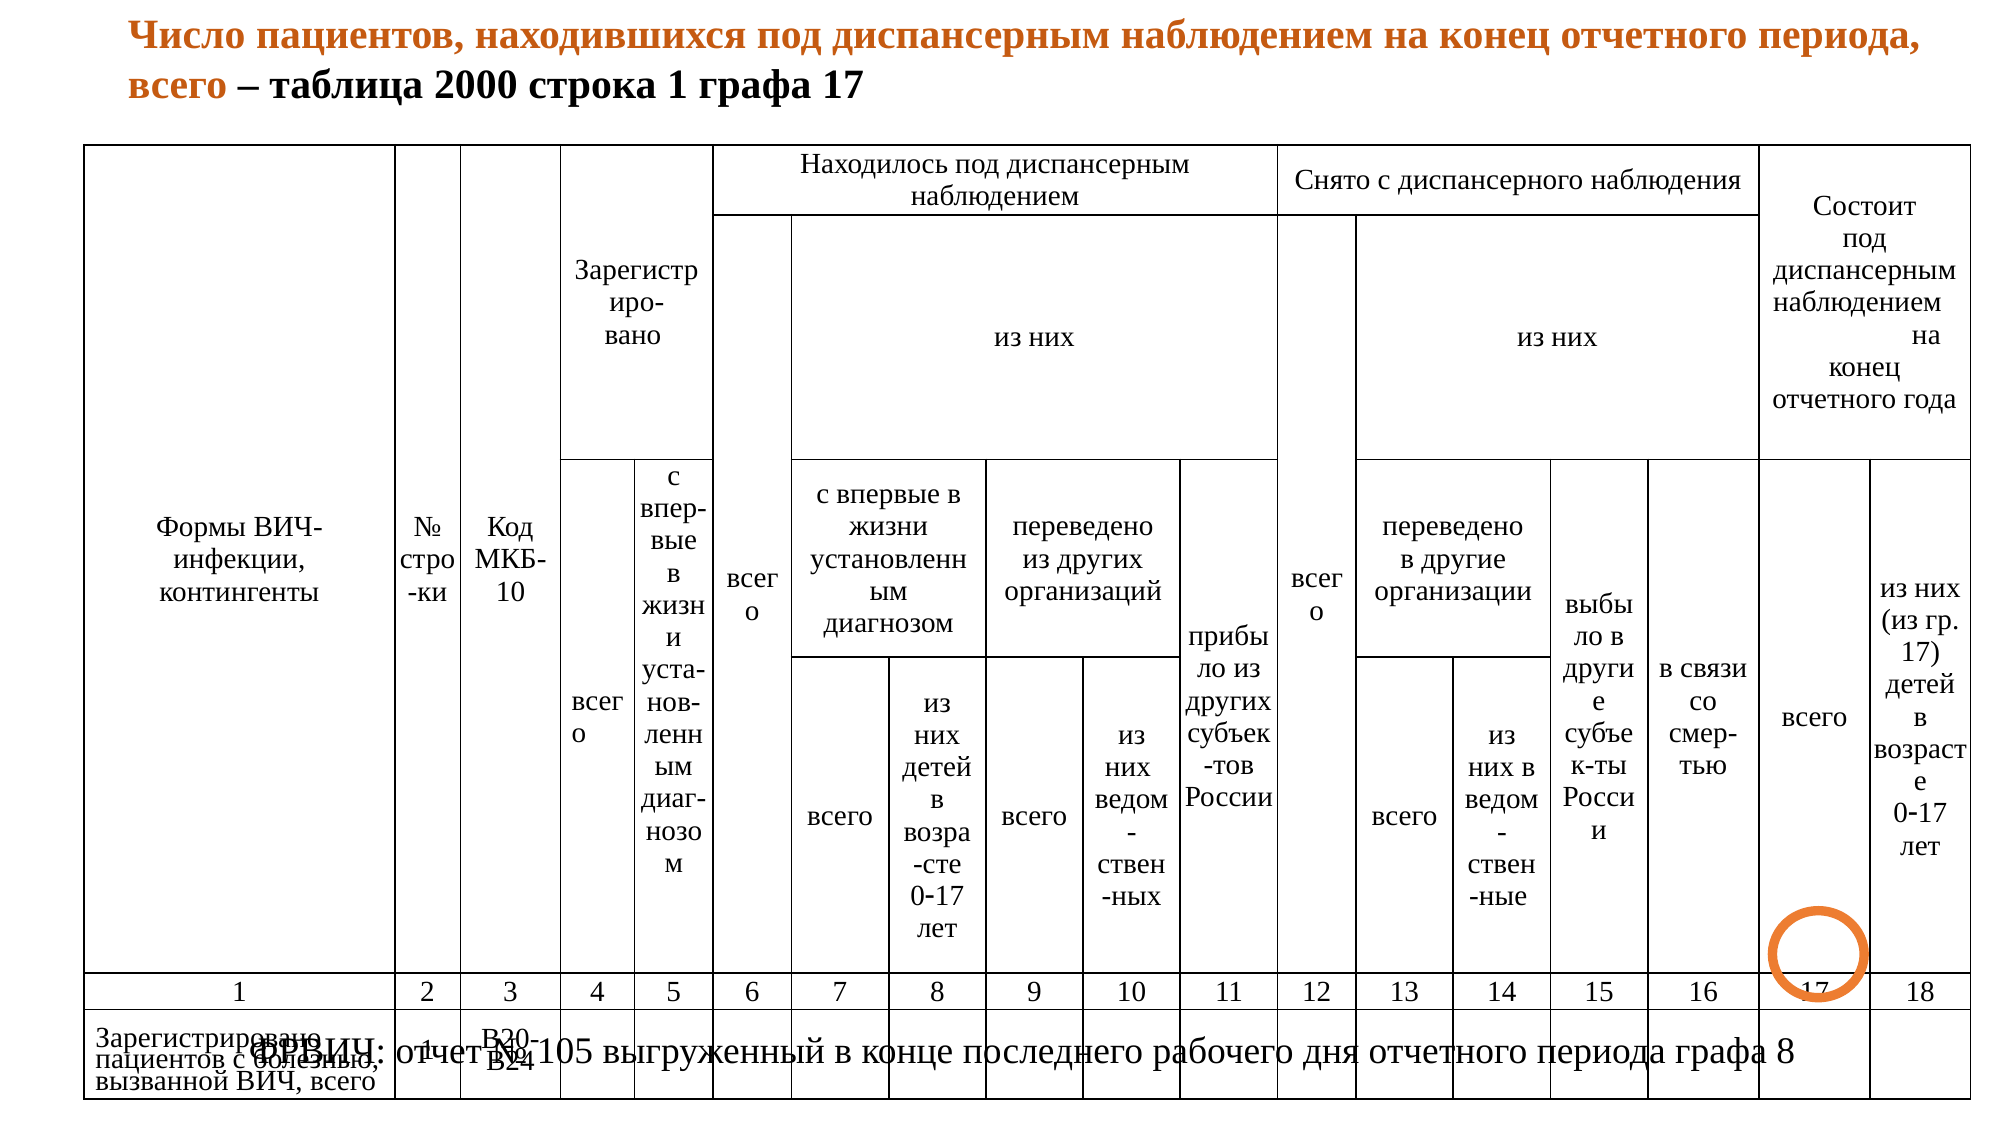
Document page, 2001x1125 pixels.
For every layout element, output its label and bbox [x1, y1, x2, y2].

table_cell [1760, 974, 1869, 1009]
table_cell [714, 1079, 791, 1098]
table_cell [1551, 1079, 1647, 1098]
table_cell [1084, 1010, 1179, 1018]
text_box [1771, 909, 1866, 999]
table_cell [1357, 658, 1452, 972]
table_cell [890, 1079, 985, 1098]
table_cell [1454, 1079, 1550, 1098]
table_cell [792, 1010, 888, 1018]
table_cell [1649, 974, 1758, 1009]
table_cell [1871, 974, 1970, 1009]
table_cell [635, 1010, 712, 1018]
table_header [1278, 146, 1758, 214]
table_cell [1181, 1010, 1277, 1018]
table_cell [714, 216, 791, 972]
table_cell [1357, 1010, 1452, 1018]
table_cell [1357, 974, 1452, 1009]
table_cell [1357, 460, 1550, 656]
table_cell [1551, 974, 1647, 1009]
table_cell [461, 1079, 560, 1098]
table_header [1760, 146, 1970, 459]
table_cell [1649, 460, 1758, 972]
table_header [85, 146, 394, 972]
table_cell [792, 658, 888, 972]
table_cell [987, 1079, 1082, 1098]
table_cell [635, 974, 712, 1009]
table_header [561, 146, 712, 459]
table_cell [85, 974, 394, 1009]
table_cell [890, 1010, 985, 1018]
table_cell [1278, 974, 1355, 1009]
table_cell [1551, 460, 1647, 972]
table_cell [561, 1010, 634, 1018]
table_cell [890, 974, 985, 1009]
table_cell [561, 1079, 634, 1098]
table_cell [987, 974, 1082, 1009]
table_cell [396, 1079, 460, 1098]
table_cell [1278, 216, 1355, 972]
table_cell [1760, 1079, 1869, 1098]
table_header [461, 146, 560, 972]
table_cell [987, 460, 1179, 656]
table_cell [461, 1010, 560, 1018]
table_cell [1871, 1079, 1970, 1098]
table_cell [1084, 658, 1179, 972]
text_box [84, 1018, 1972, 1079]
table_cell [1181, 974, 1277, 1009]
table_cell [1454, 658, 1550, 972]
table_cell [1760, 460, 1869, 972]
table_cell [1278, 1010, 1355, 1018]
table_cell [1649, 1079, 1758, 1098]
table_cell [1181, 1079, 1277, 1098]
table_cell [890, 658, 985, 972]
table_cell [1871, 460, 1970, 972]
table_cell [1871, 1010, 1970, 1018]
table_cell [987, 1010, 1082, 1018]
table_cell [1454, 974, 1550, 1009]
table_header [396, 146, 460, 972]
table_cell [792, 974, 888, 1009]
table_cell [1181, 460, 1277, 972]
table_cell [987, 658, 1082, 972]
table_cell [635, 460, 712, 972]
table_cell [1084, 974, 1179, 1009]
table_cell [1278, 1079, 1355, 1098]
table_cell [1357, 216, 1758, 459]
table_cell [792, 1079, 888, 1098]
table_cell [396, 974, 460, 1009]
table_cell [461, 974, 560, 1009]
table_cell [1084, 1079, 1179, 1098]
table_cell [792, 216, 1277, 459]
table_cell [792, 460, 985, 656]
table_cell [561, 974, 634, 1009]
table_cell [1454, 1010, 1550, 1018]
table_cell [1649, 1010, 1758, 1018]
table_cell [85, 1079, 394, 1098]
text_box [113, 0, 1943, 115]
table_cell [635, 1079, 712, 1098]
table_cell [1357, 1079, 1452, 1098]
table_cell [396, 1010, 460, 1018]
table_cell [714, 1010, 791, 1018]
table_cell [1760, 1010, 1869, 1018]
table_cell [714, 974, 791, 1009]
table_header [714, 146, 1277, 214]
table_cell [85, 1010, 394, 1018]
table_cell [561, 460, 634, 972]
table_cell [1551, 1010, 1647, 1018]
